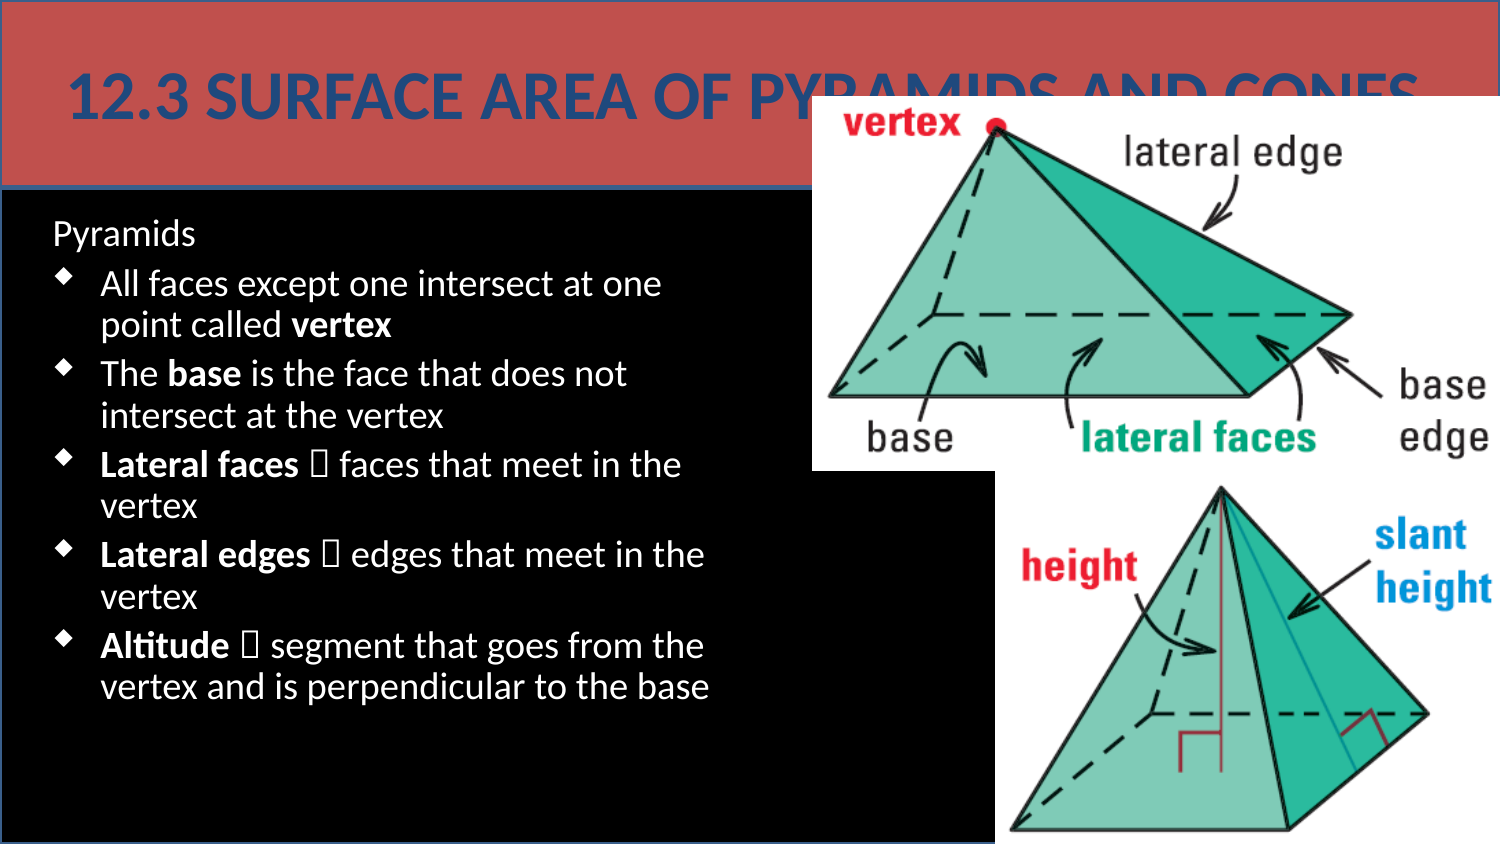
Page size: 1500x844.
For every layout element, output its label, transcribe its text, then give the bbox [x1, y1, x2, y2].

title 12.3 Surface Area of Pyramids and Cones [37, 33, 1450, 150]
picture [812, 96, 1500, 844]
list Pyramids All faces except one intersect at one point called vertex The base is the face that does not intersect at the vertex Lateral faces  faces that meet in the vertex Lateral edges  edges that meet in the vertex Altitude  segment that goes from the vertex and is perpendicular to the base [37, 206, 738, 754]
